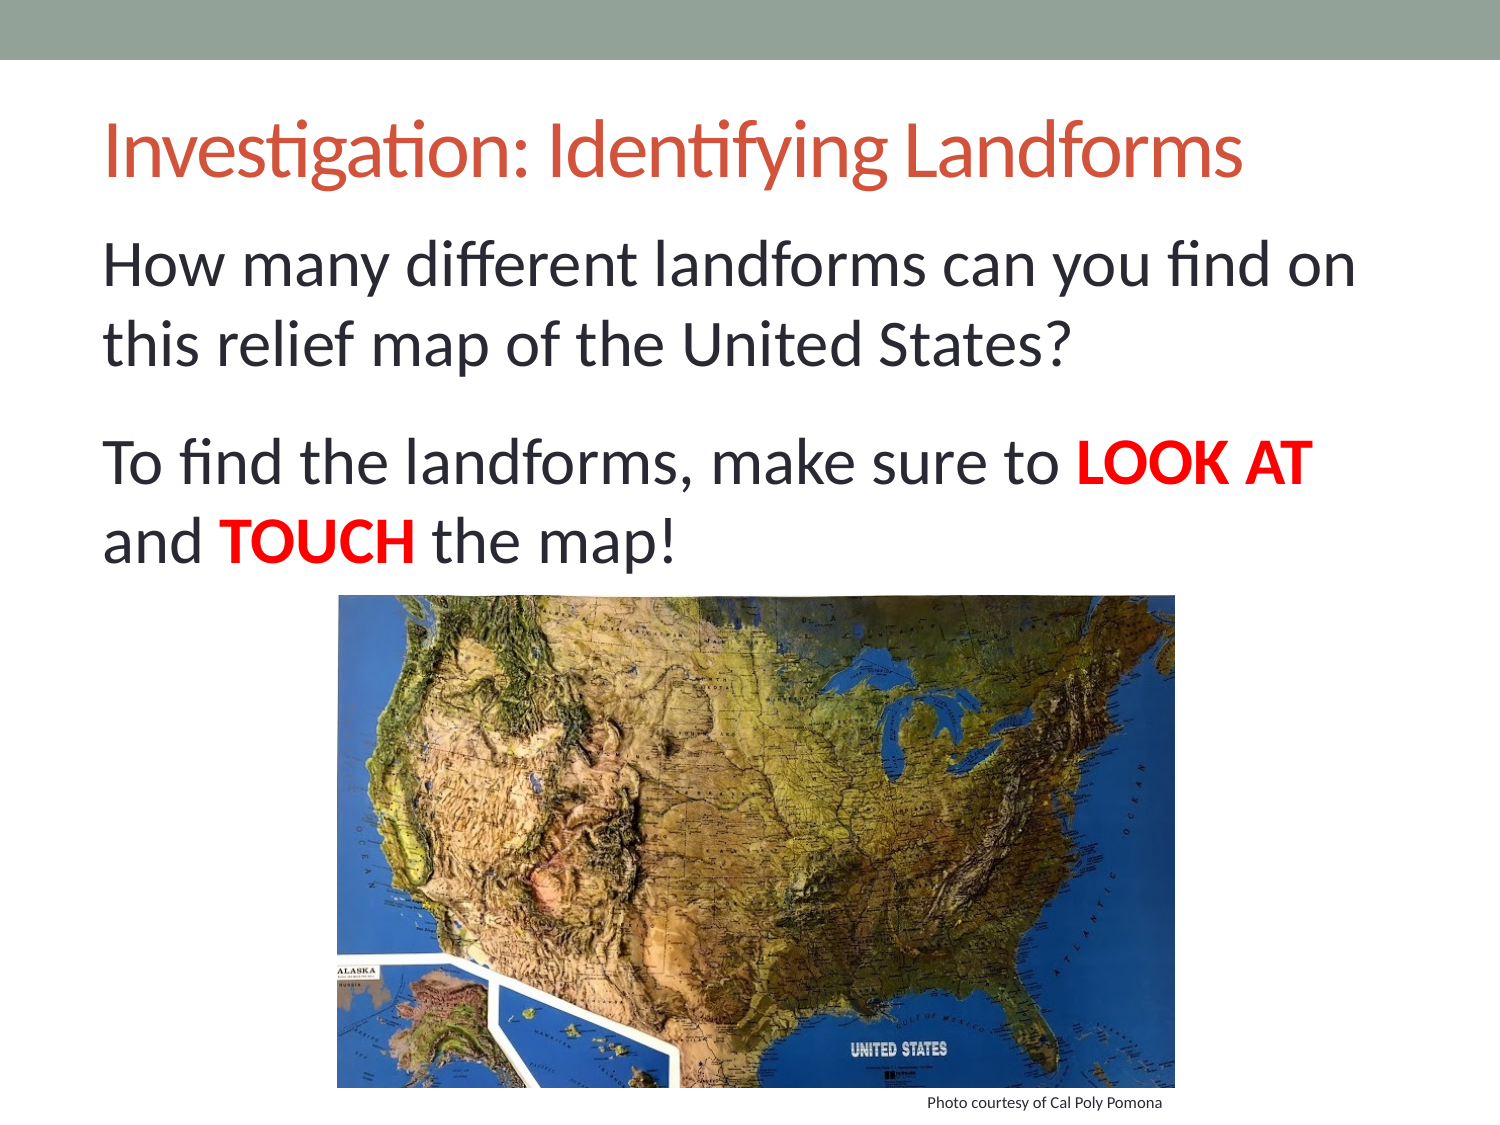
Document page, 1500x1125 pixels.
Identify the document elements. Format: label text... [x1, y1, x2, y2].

text_box Photo courtesy of Cal Poly Pomona [912, 1084, 1225, 1119]
title Investigation: Identifying Landforms [87, 62, 1425, 212]
picture [337, 595, 1176, 1088]
list How many different landforms can you find on this relief map of the United States? To find the landforms, make sure to LOOK AT and TOUCH the map! [87, 212, 1425, 1088]
